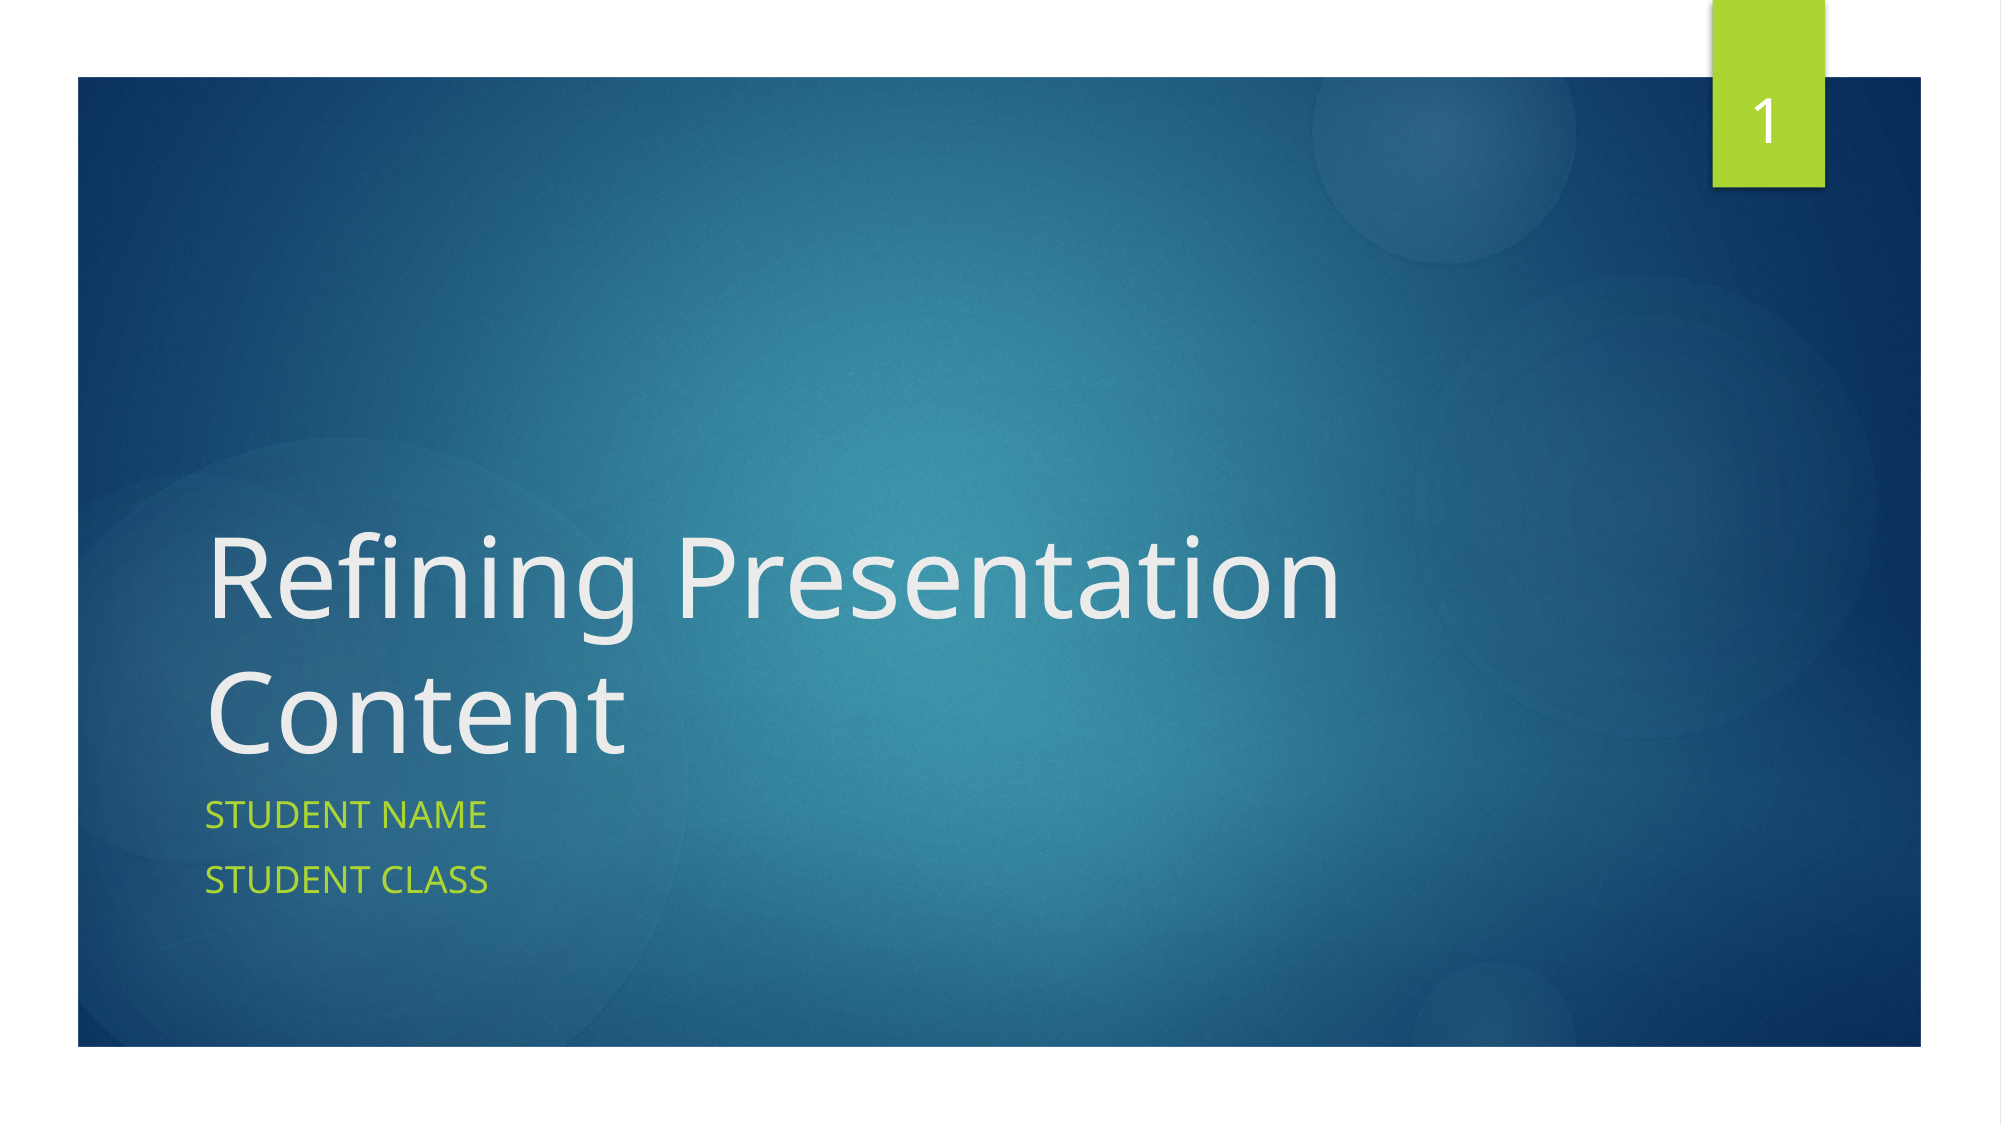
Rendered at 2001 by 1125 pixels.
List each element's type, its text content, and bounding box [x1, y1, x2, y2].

title Refining Presentation Content [189, 342, 1638, 783]
slide_number 1 [1698, 48, 1836, 174]
subtitle Student Name Student Class [189, 783, 1638, 925]
